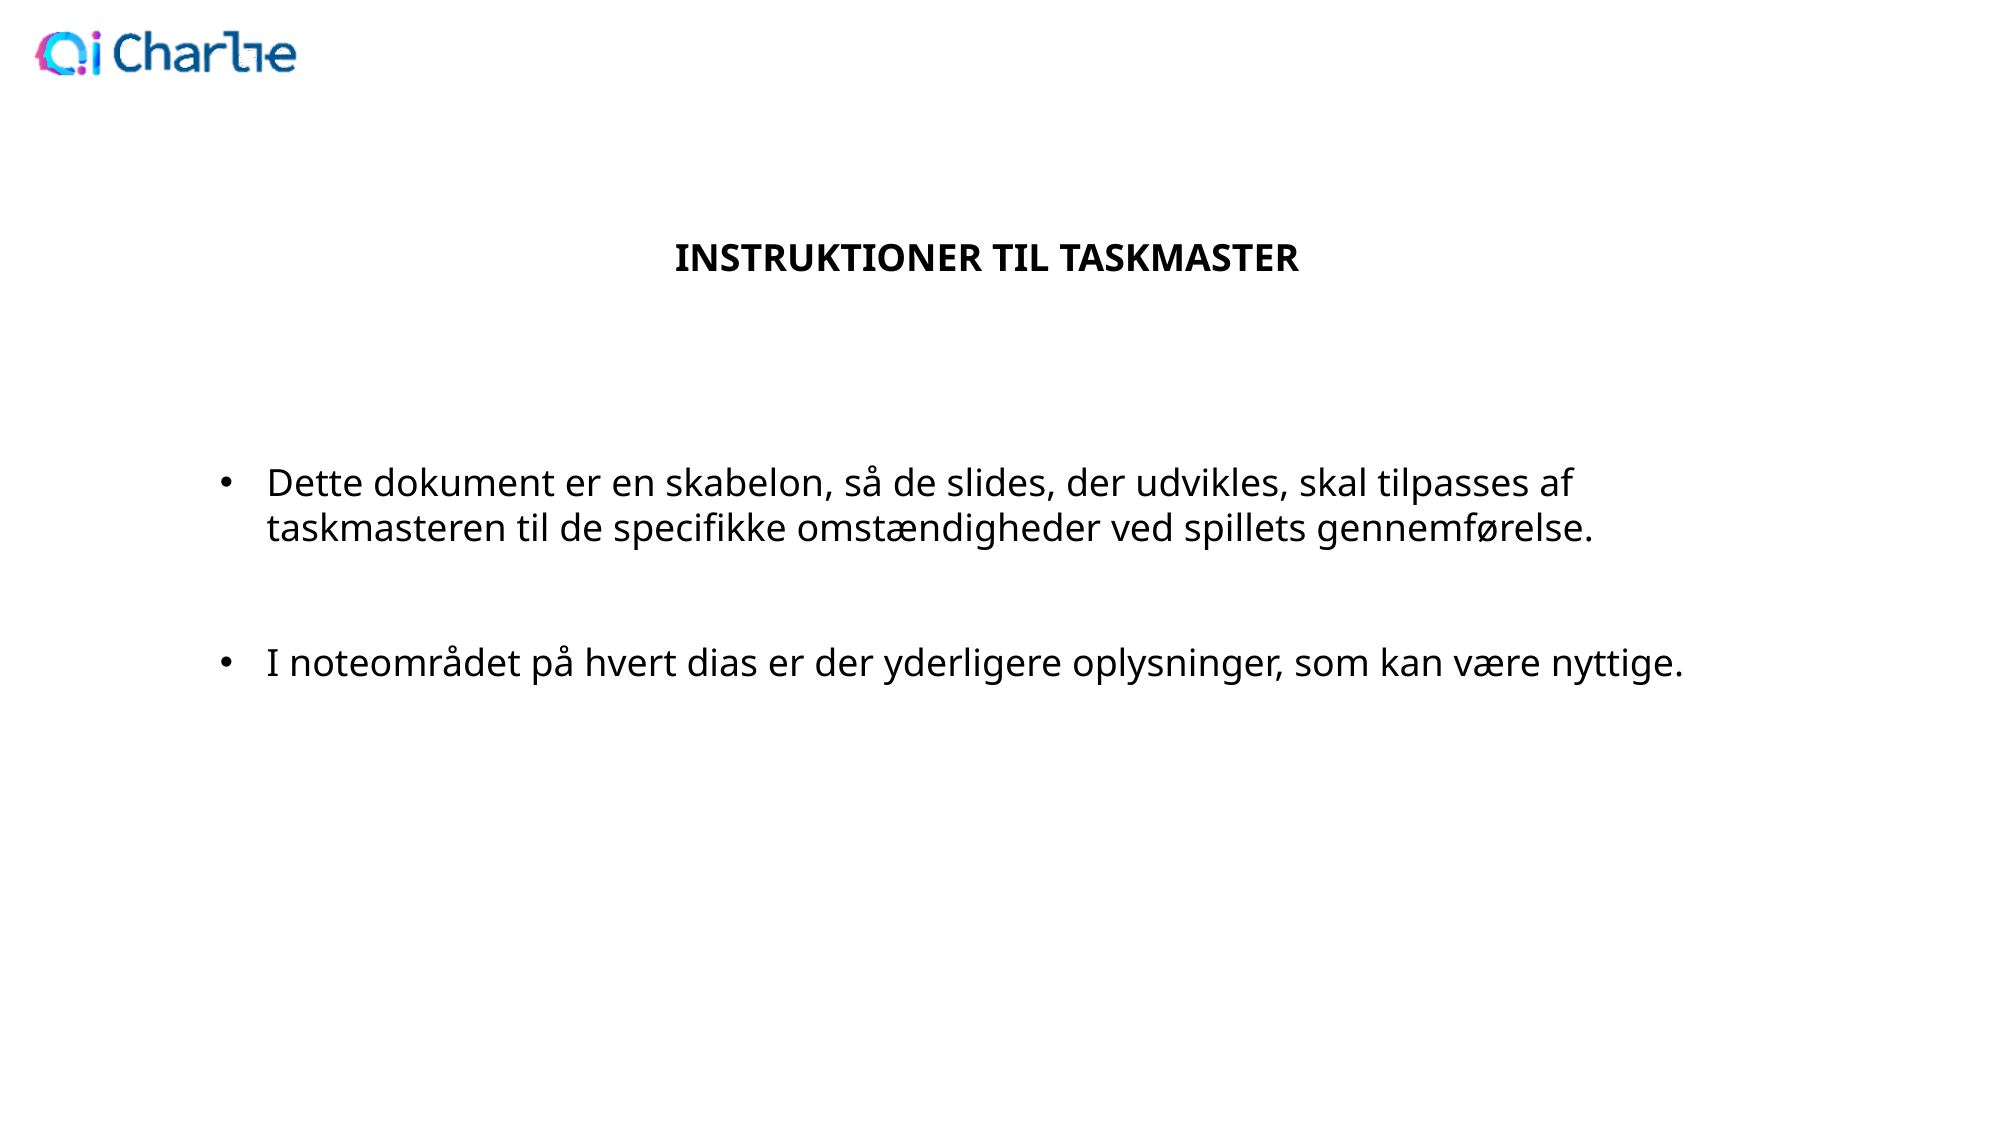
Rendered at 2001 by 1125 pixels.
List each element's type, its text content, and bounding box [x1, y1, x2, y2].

picture [107, 27, 303, 79]
picture [33, 28, 104, 76]
text_box INSTRUKTIONER TIL TASKMASTER Dette dokument er en skabelon, så de slides, der udvikles, skal tilpasses af taskmasteren til de specifikke omstændigheder ved spillets gennemførelse. I noteområdet på hvert dias er der yderligere oplysninger, som kan være nyttige. [204, 226, 1770, 782]
